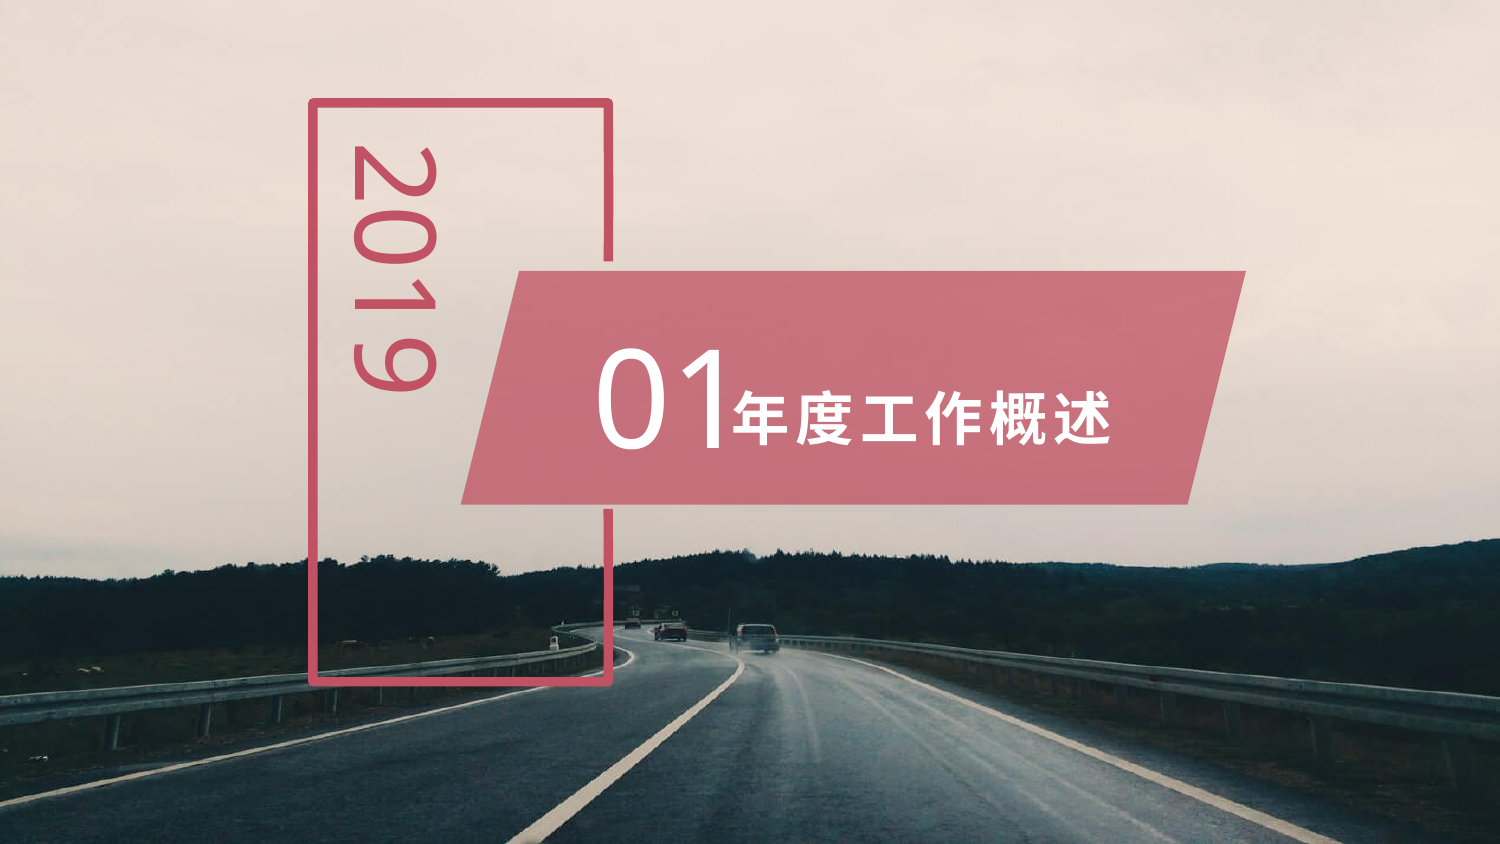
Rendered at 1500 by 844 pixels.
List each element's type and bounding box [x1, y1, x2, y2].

text_box [460, 270, 1247, 505]
text_box [312, 102, 609, 682]
picture [0, 0, 1500, 844]
